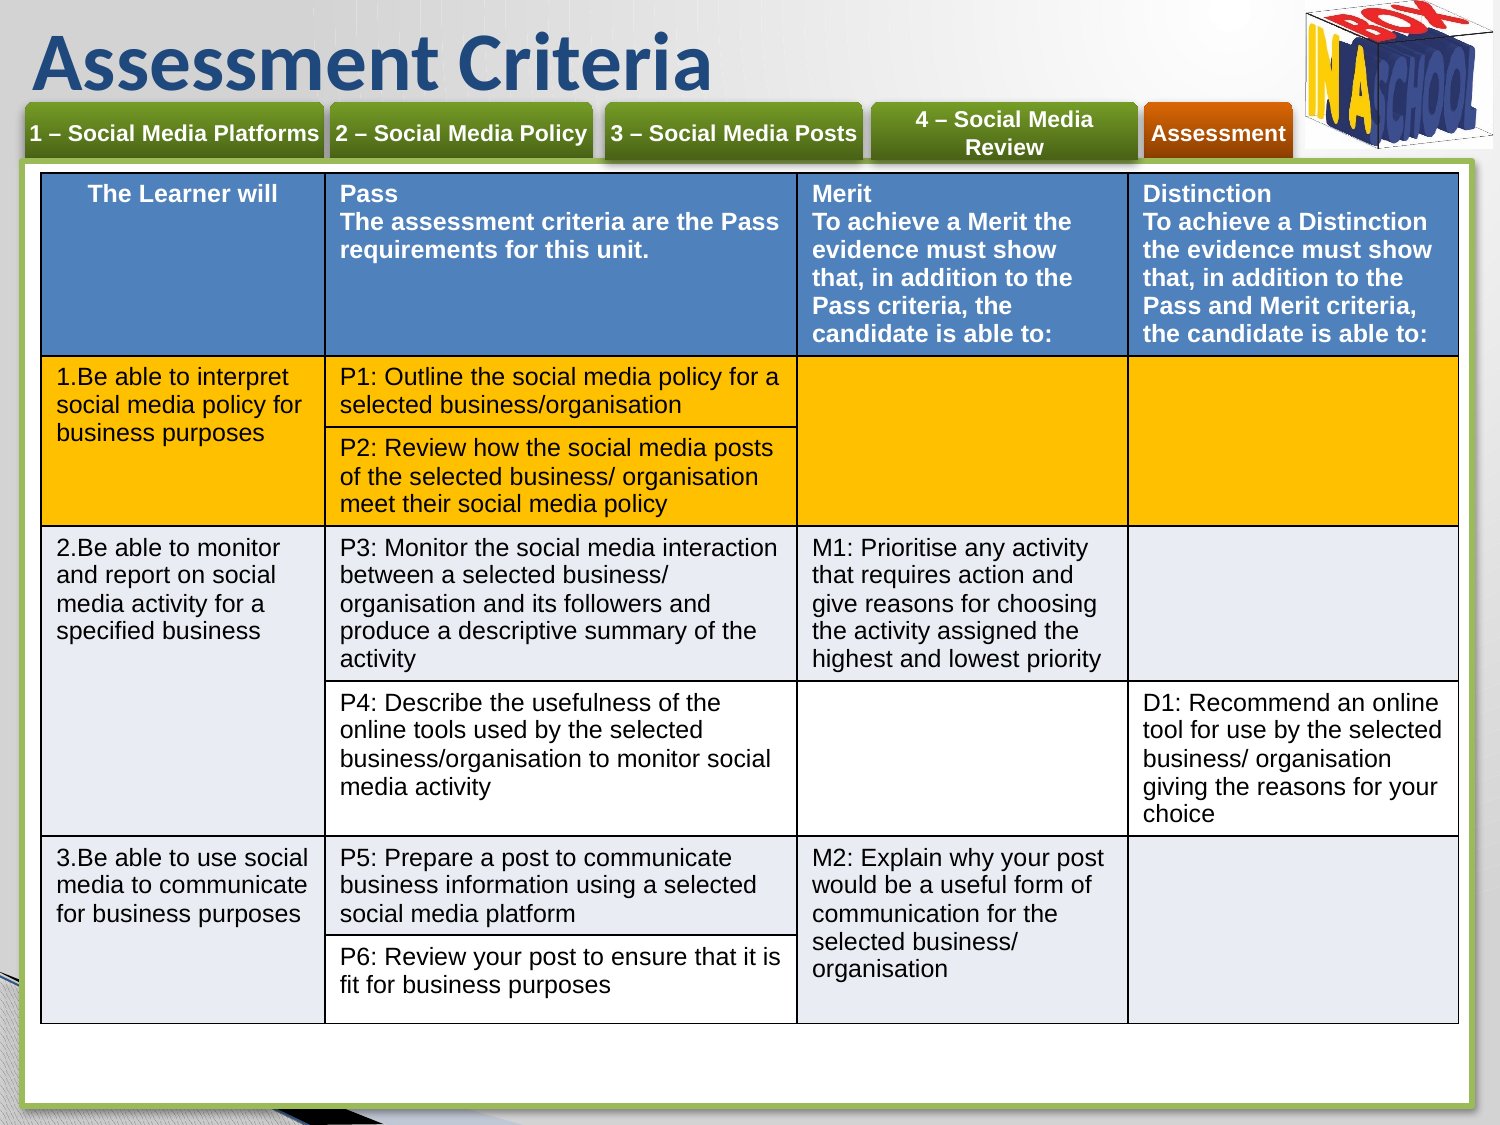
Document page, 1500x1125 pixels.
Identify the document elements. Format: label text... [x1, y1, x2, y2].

table_header Pass The assessment criteria are the Pass requirements for this unit. [326, 174, 796, 355]
table_cell [1129, 357, 1458, 525]
table_cell D1: Recommend an online tool for use by the selected business/ organisation giving the reasons for your choice [1129, 682, 1458, 835]
table_header Merit To achieve a Merit the evidence must show that, in addition to the Pass criteria, the candidate is able to: [798, 174, 1127, 355]
table_cell M1: Prioritise any activity that requires action and give reasons for choosing the activity assigned the highest and lowest priority [798, 527, 1127, 680]
picture [281, 1114, 303, 1125]
table_header Distinction To achieve a Distinction the evidence must show that, in addition to the Pass and Merit criteria, the candidate is able to: [1129, 174, 1458, 355]
table_cell P4: Describe the usefulness of the online tools used by the selected business/organisation to monitor social media activity [326, 682, 796, 835]
table_cell M2: Explain why your post would be a useful form of communication for the selected business/ organisation [798, 837, 1127, 1023]
table_cell P6: Review your post to ensure that it is fit for business purposes [326, 936, 796, 1023]
table_cell [1129, 837, 1458, 1023]
table_cell [798, 682, 1127, 835]
table_header The Learner will [42, 174, 324, 355]
table_cell [1129, 527, 1458, 680]
table_cell [798, 357, 1127, 525]
table_cell P3: Monitor the social media interaction between a selected business/ organisation and its followers and produce a descriptive summary of the activity [326, 527, 796, 680]
table_cell P5: Prepare a post to communicate business information using a selected social media platform [326, 837, 796, 934]
title Assessment Criteria [17, 0, 1282, 114]
table_cell 2.Be able to monitor and report on social media activity for a specified business [42, 527, 324, 835]
table_cell P1: Outline the social media policy for a selected business/organisation [326, 357, 796, 426]
table_cell 3.Be able to use social media to communicate for business purposes [42, 837, 324, 1023]
picture [1305, 0, 1494, 149]
table_cell 1.Be able to interpret social media policy for business purposes [42, 357, 324, 525]
table_cell P2: Review how the social media posts of the selected business/ organisation meet their social media policy [326, 428, 796, 525]
